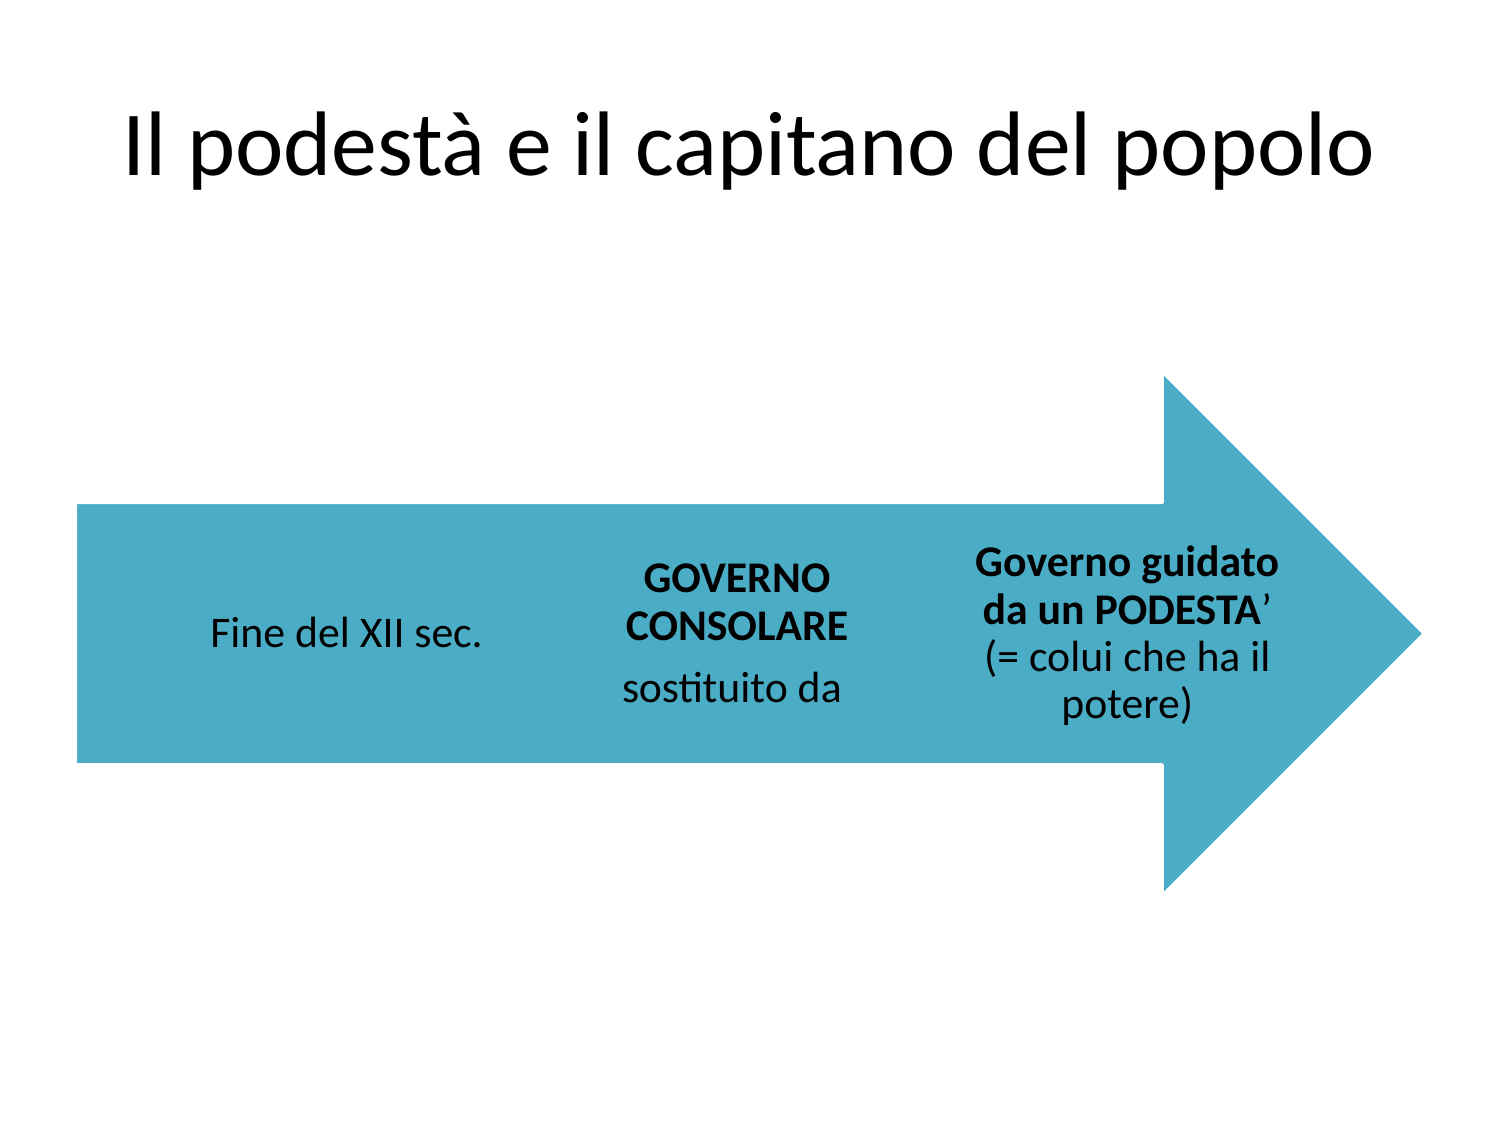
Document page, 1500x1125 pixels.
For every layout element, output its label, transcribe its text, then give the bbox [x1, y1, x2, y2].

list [74, 262, 1426, 1006]
title Il podestà e il capitano del popolo [75, 45, 1425, 233]
